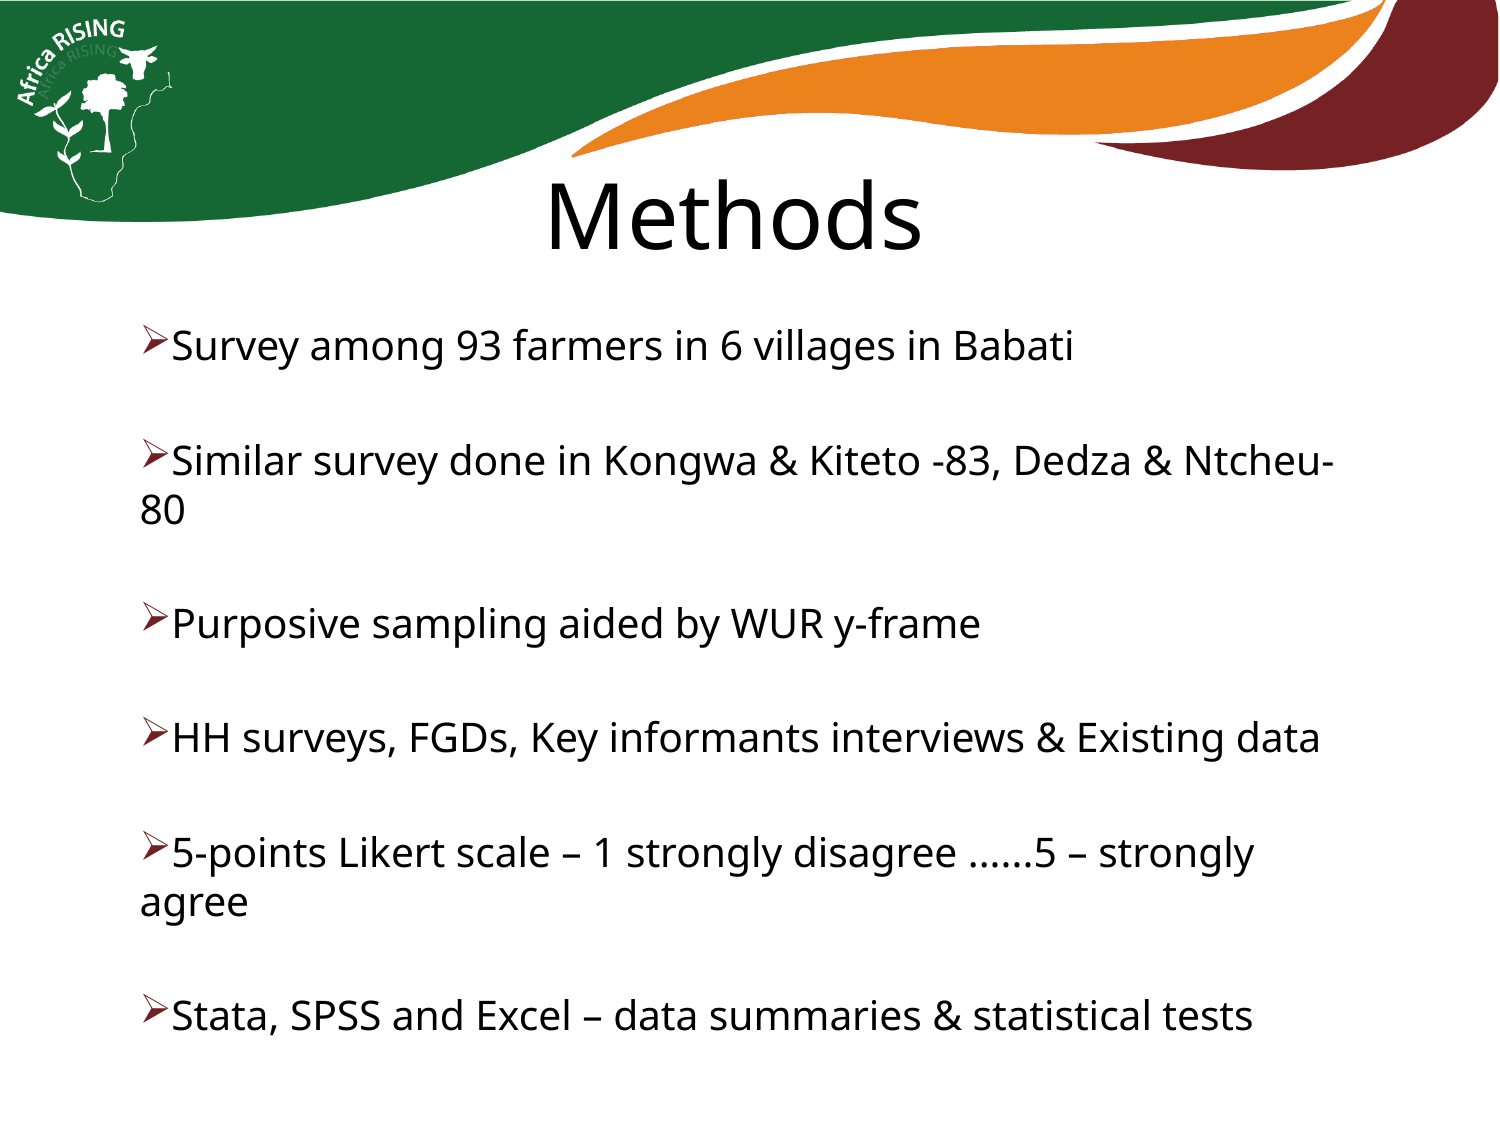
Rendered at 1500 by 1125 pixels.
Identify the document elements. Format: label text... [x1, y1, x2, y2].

list Methods [87, 149, 1363, 300]
text_box Survey among 93 farmers in 6 villages in Babati Similar survey done in Kongwa & Kiteto -83, Dedza & Ntcheu-80 Purposive sampling aided by WUR y-frame HH surveys, FGDs, Key informants interviews & Existing data 5-points Likert scale – 1 strongly disagree ......5 – strongly agree Stata, SPSS and Excel – data summaries & statistical tests [106, 312, 1382, 1050]
picture [0, 0, 1499, 222]
